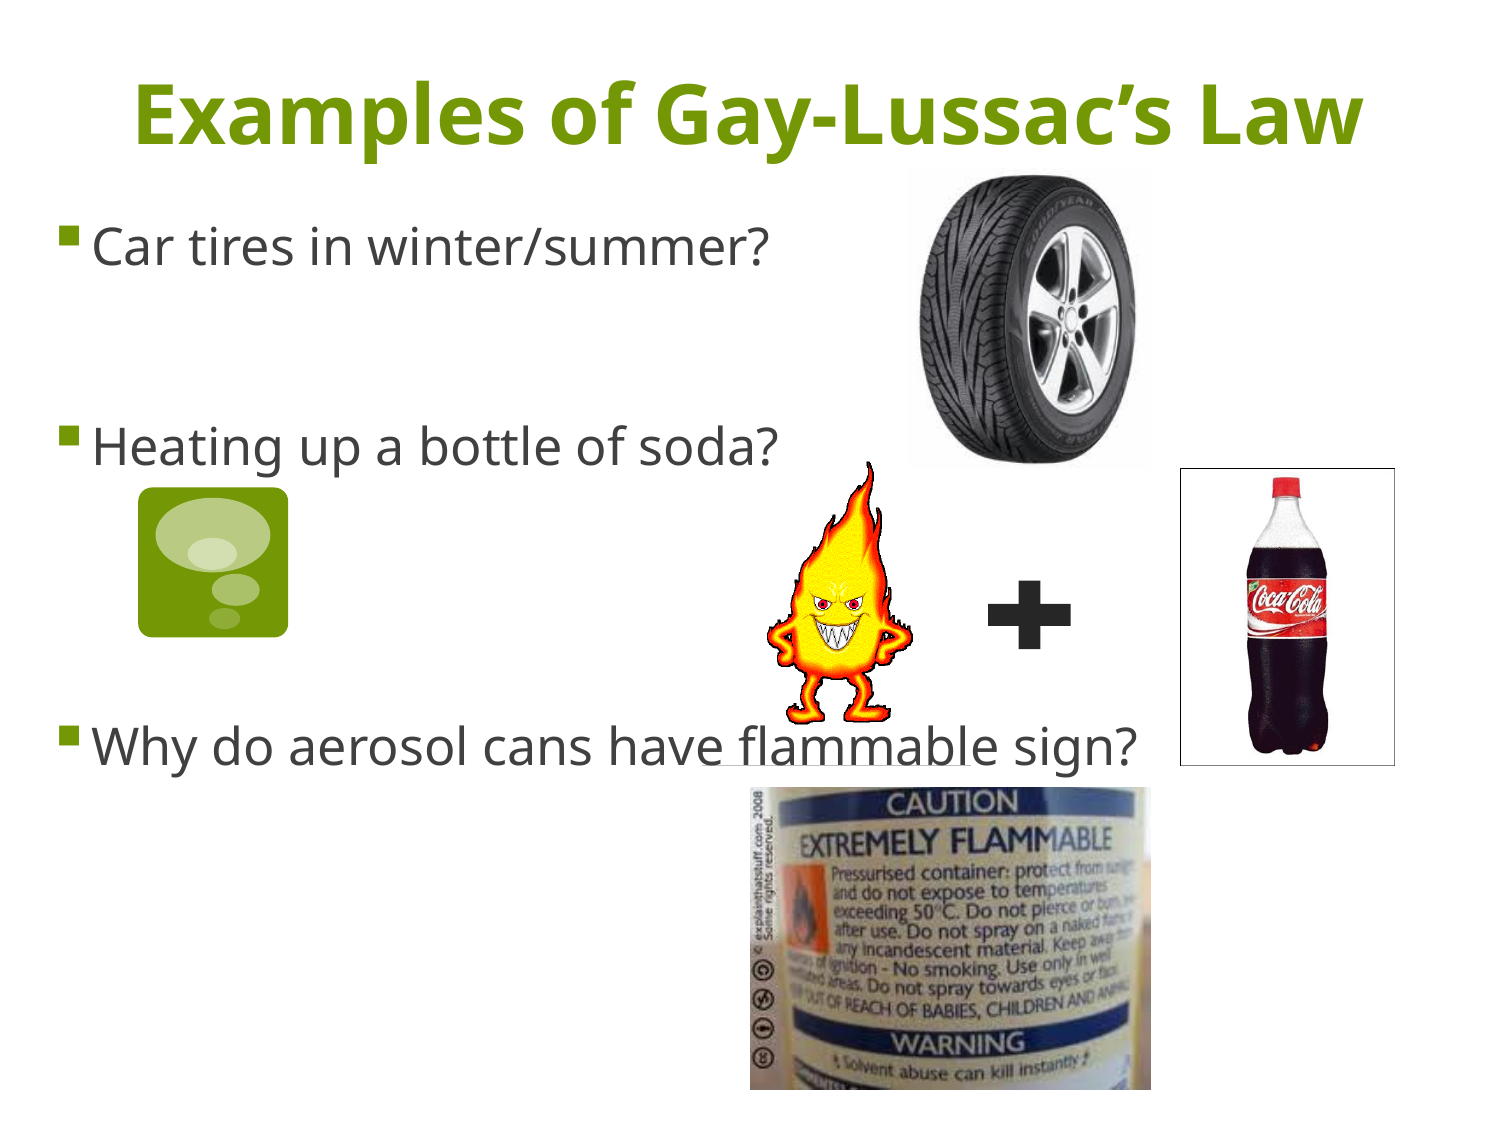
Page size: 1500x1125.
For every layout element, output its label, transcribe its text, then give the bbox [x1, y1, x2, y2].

list Car tires in winter/summer? Heating up a bottle of soda? Why do aerosol cans have flammable sign? [38, 205, 1303, 931]
picture [749, 787, 1152, 1091]
text_box [987, 580, 1072, 650]
picture [702, 167, 1152, 767]
title Examples of Gay-Lussac’s Law [71, 10, 1427, 169]
picture [1180, 468, 1395, 767]
